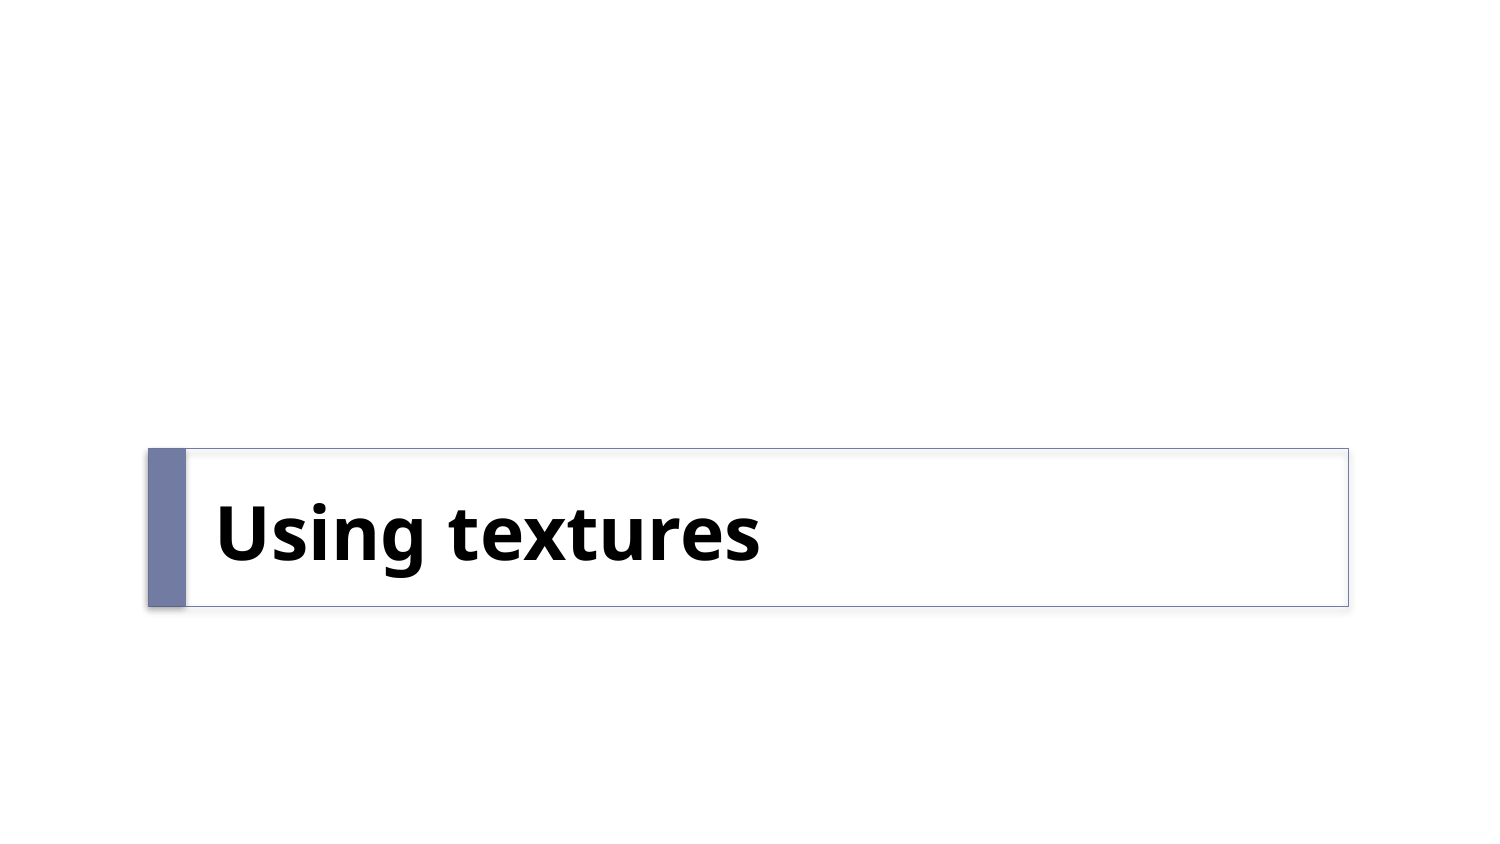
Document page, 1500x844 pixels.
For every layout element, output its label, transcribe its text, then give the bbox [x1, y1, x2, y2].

title Using textures [200, 478, 1325, 600]
